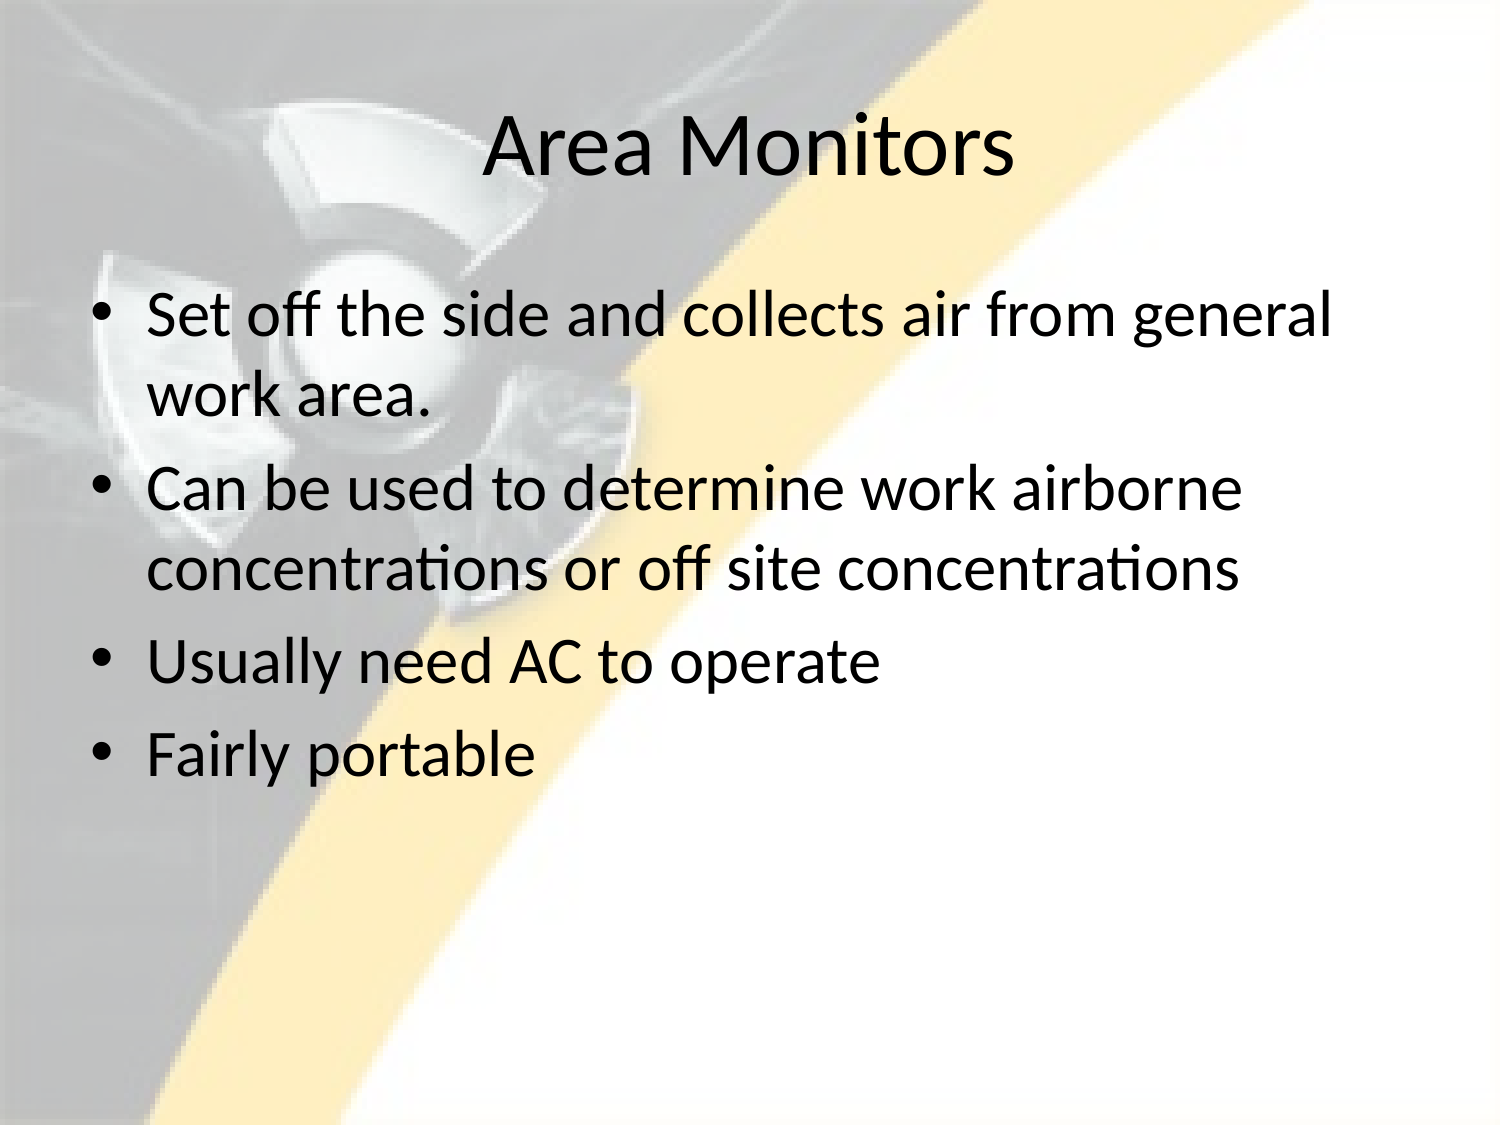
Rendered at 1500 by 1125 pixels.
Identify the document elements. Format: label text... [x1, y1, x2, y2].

list Set off the side and collects air from general work area. Can be used to determine work airborne concentrations or off site concentrations Usually need AC to operate Fairly portable [75, 262, 1425, 1005]
title Area Monitors [75, 45, 1425, 233]
